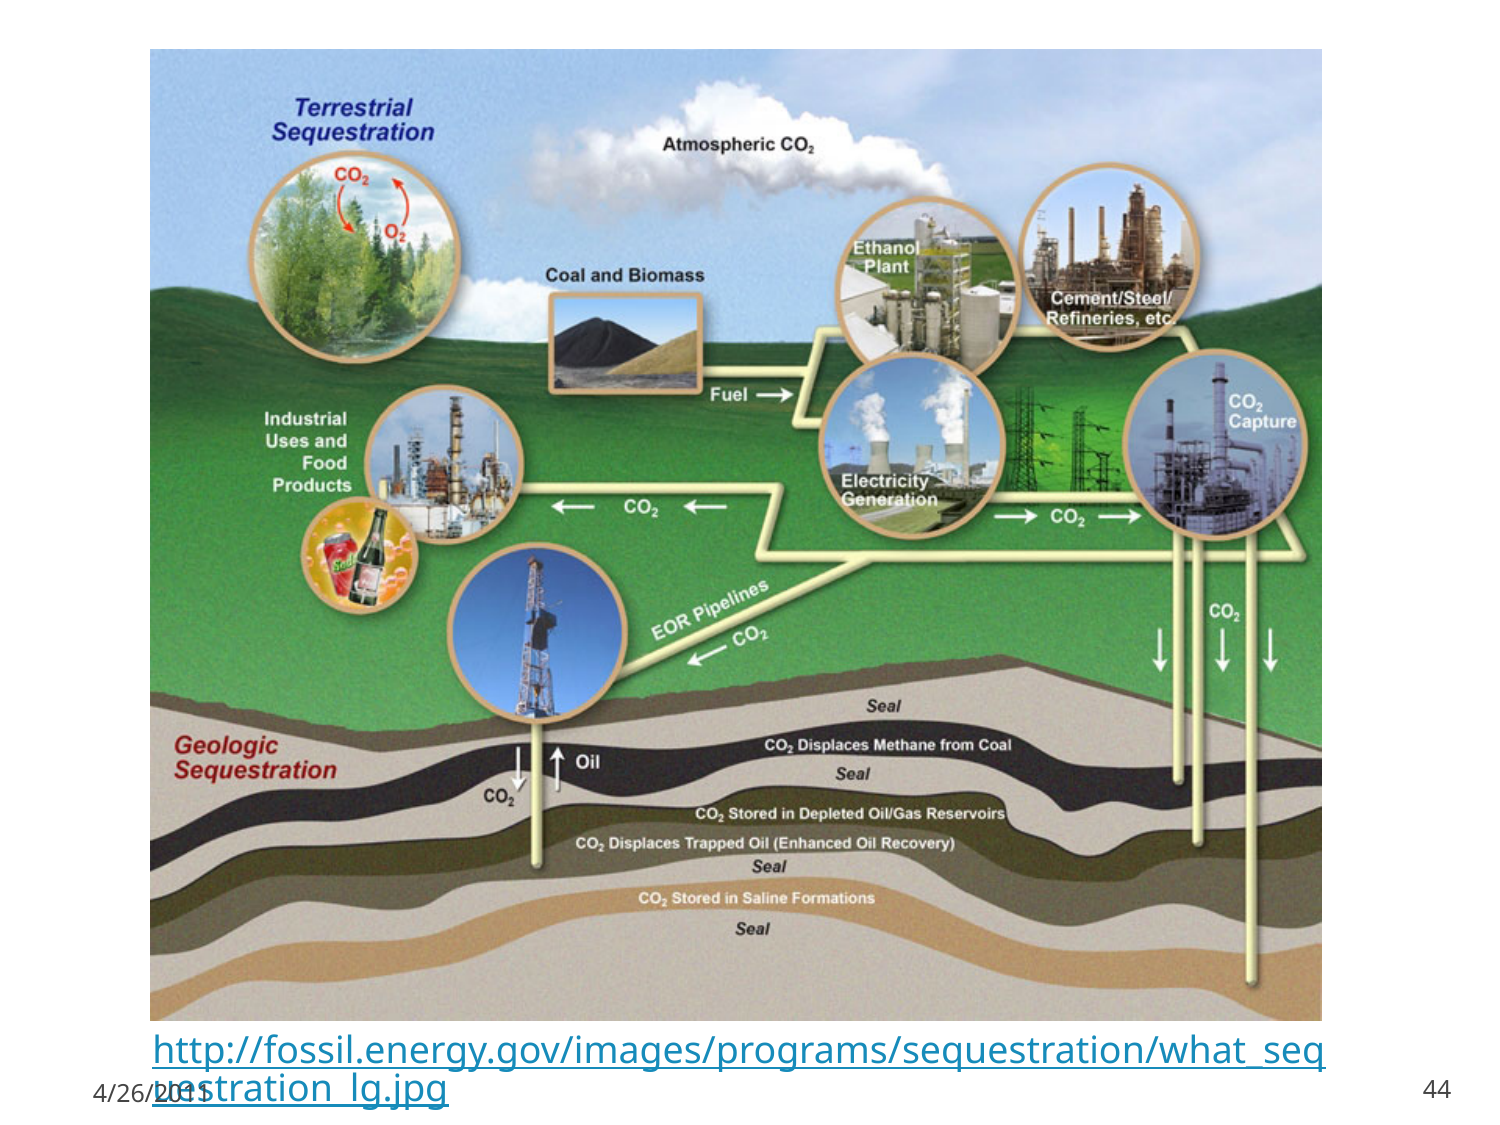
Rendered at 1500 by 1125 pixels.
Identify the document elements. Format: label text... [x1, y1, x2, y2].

text_box http://fossil.energy.gov/images/programs/sequestration/what_sequestration_lg.jpg [137, 1018, 1363, 1085]
picture [149, 49, 1322, 1021]
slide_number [75, 1062, 425, 1108]
slide_number 44 [1345, 1062, 1467, 1108]
